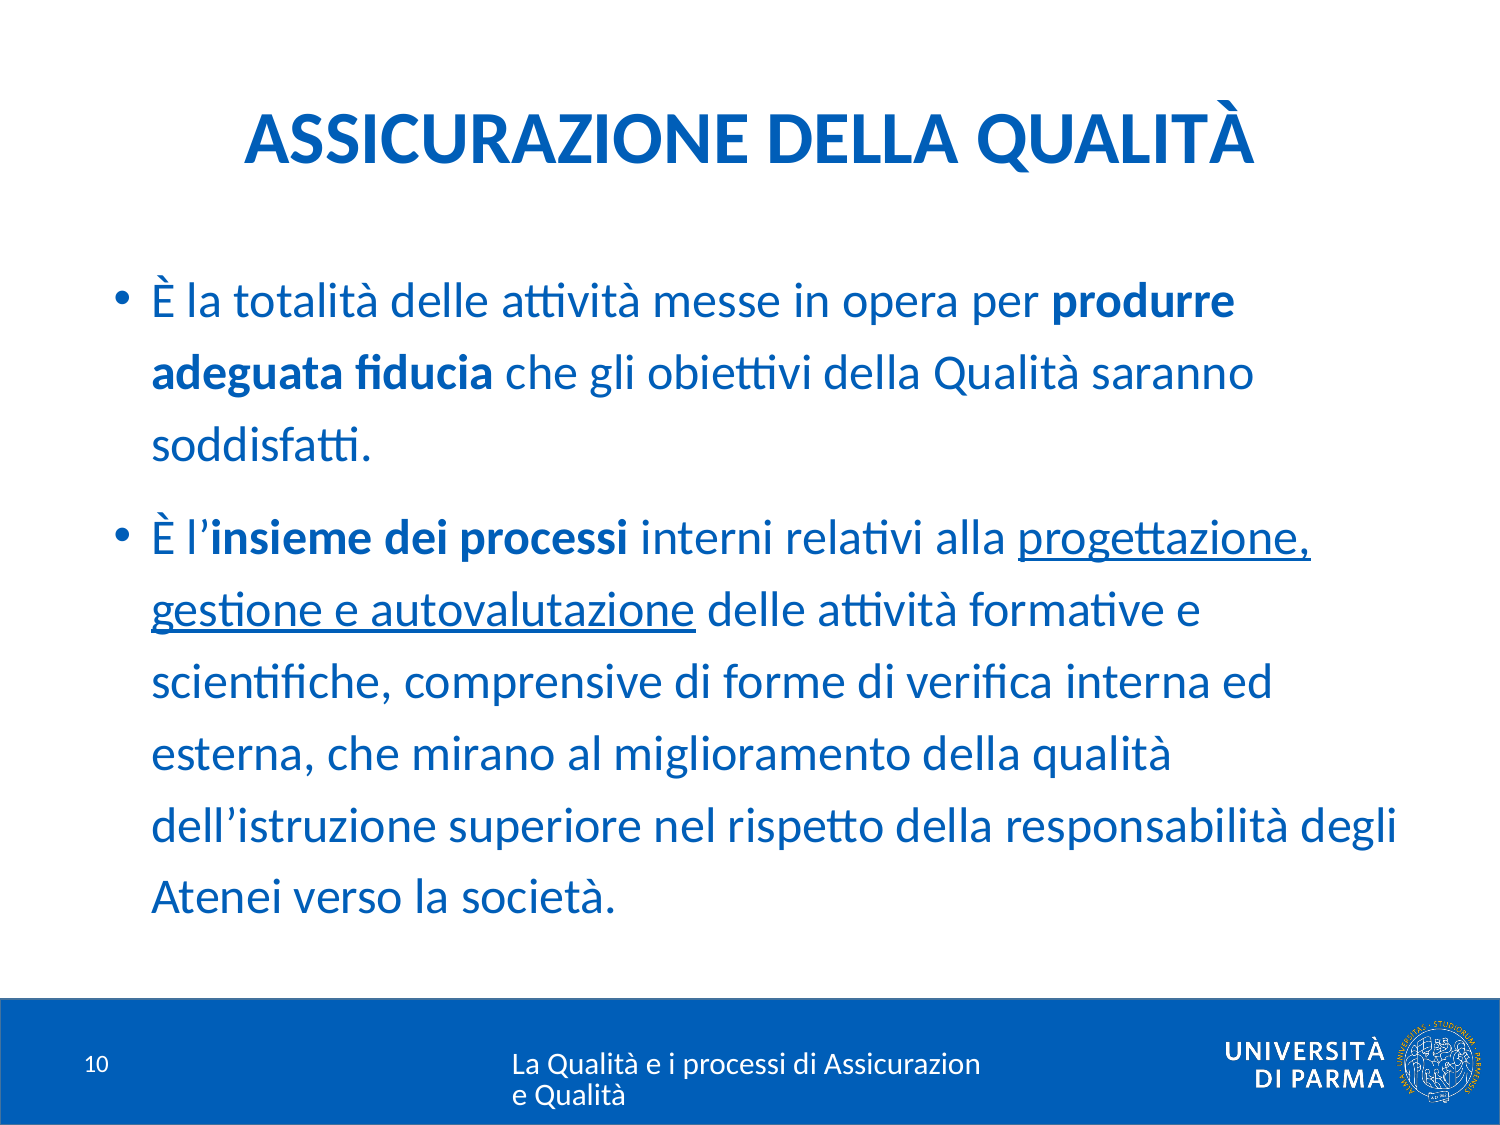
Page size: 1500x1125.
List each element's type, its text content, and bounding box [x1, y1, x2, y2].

text_box È la totalità delle attività messe in opera per produrre adeguata fiducia che gli obiettivi della Qualità saranno soddisfatti. È l’insieme dei processi interni relativi alla progettazione, gestione e autovalutazione delle attività formative e scientifiche, comprensive di forme di verifica interna ed esterna, che mirano al miglioramento della qualità dell’istruzione superiore nel rispetto della responsabilità degli Atenei verso la società. [98, 247, 1427, 956]
footer La Qualità e i processi di Assicurazione Qualità [496, 1021, 1004, 1103]
title ASSICURAZIONE DELLA QUALITÀ [103, 30, 1397, 247]
picture [1226, 1021, 1481, 1103]
slide_number 10 [68, 1021, 406, 1103]
